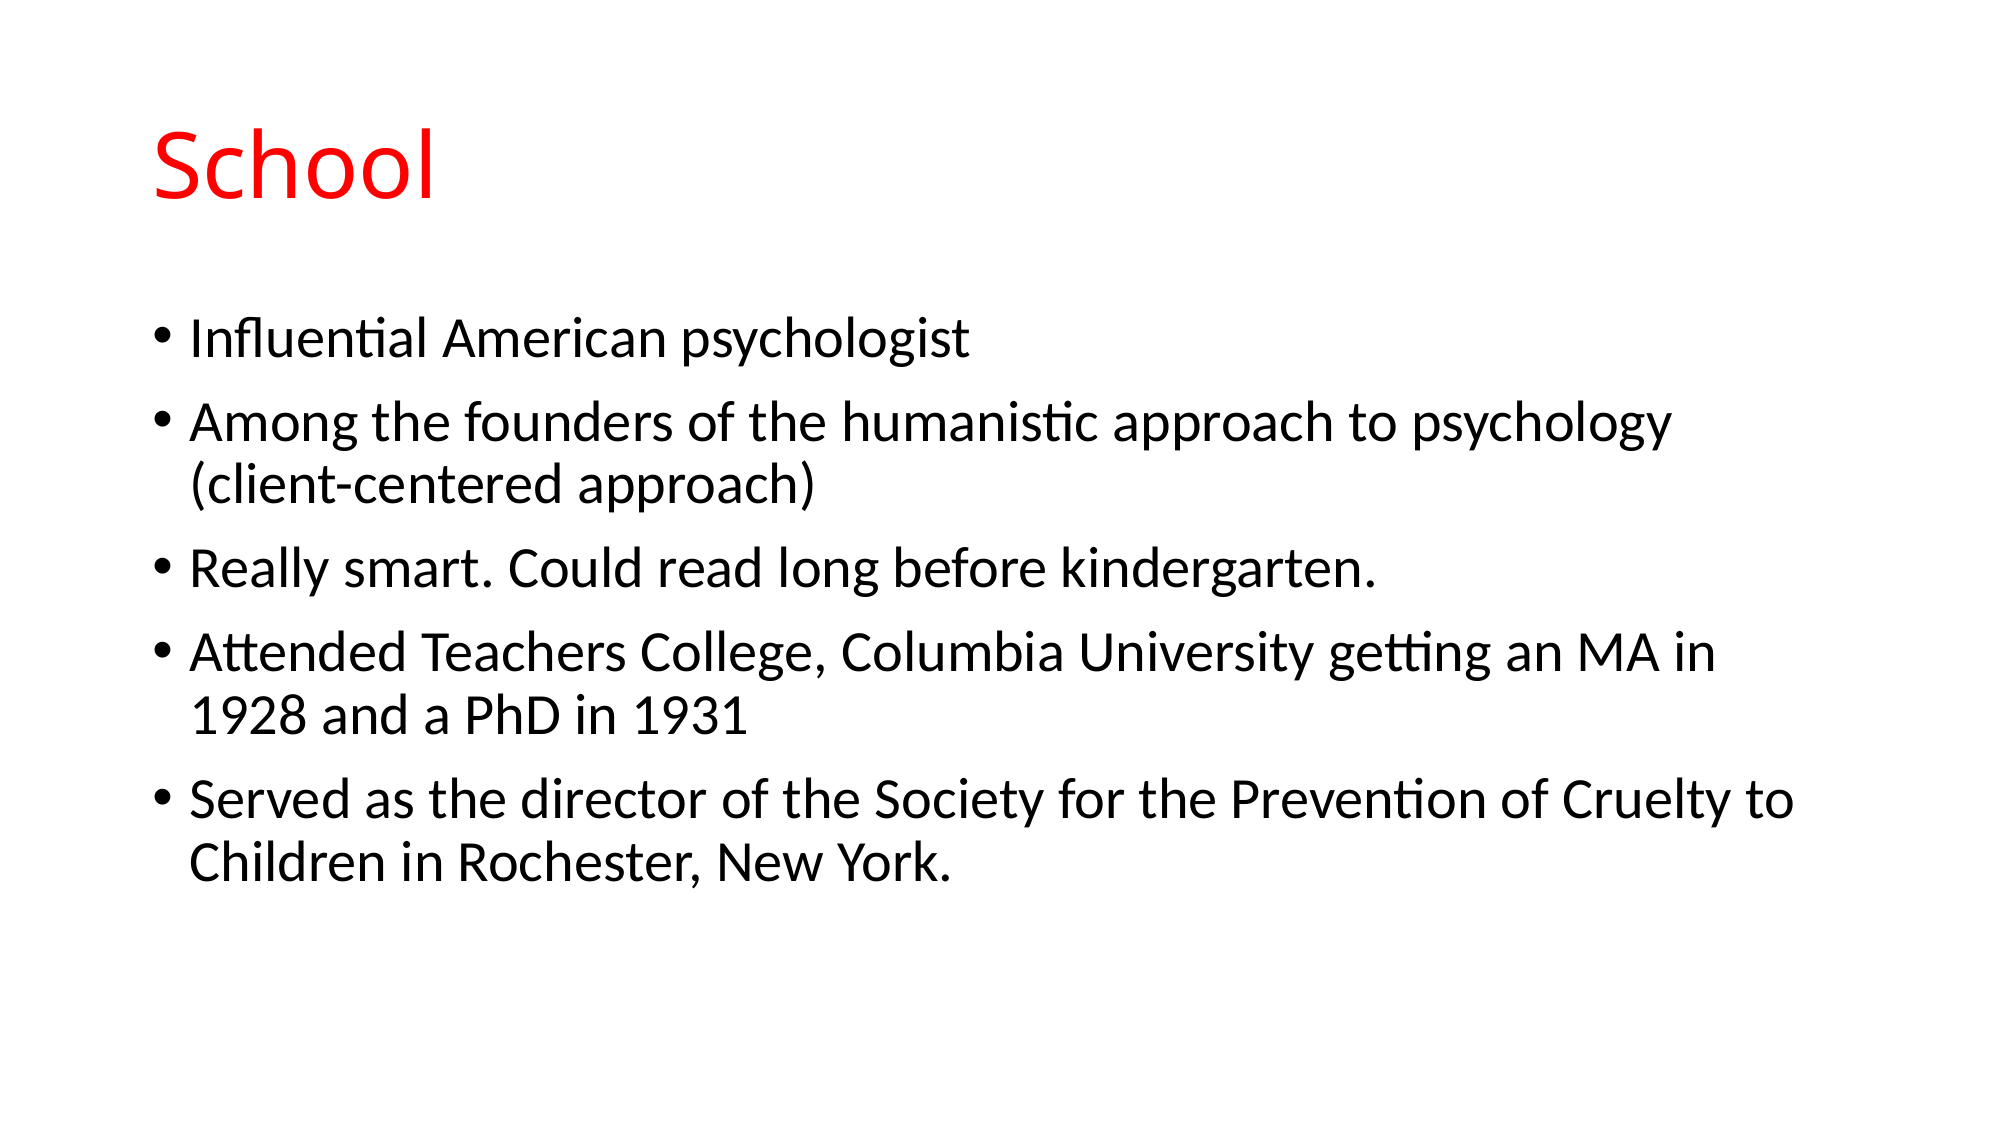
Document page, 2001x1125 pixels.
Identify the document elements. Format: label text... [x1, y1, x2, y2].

list Influential American psychologist Among the founders of the humanistic approach to psychology (client-centered approach) Really smart. Could read long before kindergarten. Attended Teachers College, Columbia University getting an MA in 1928 and a PhD in 1931 Served as the director of the Society for the Prevention of Cruelty to Children in Rochester, New York. [137, 299, 1863, 1014]
title School [137, 59, 1863, 278]
